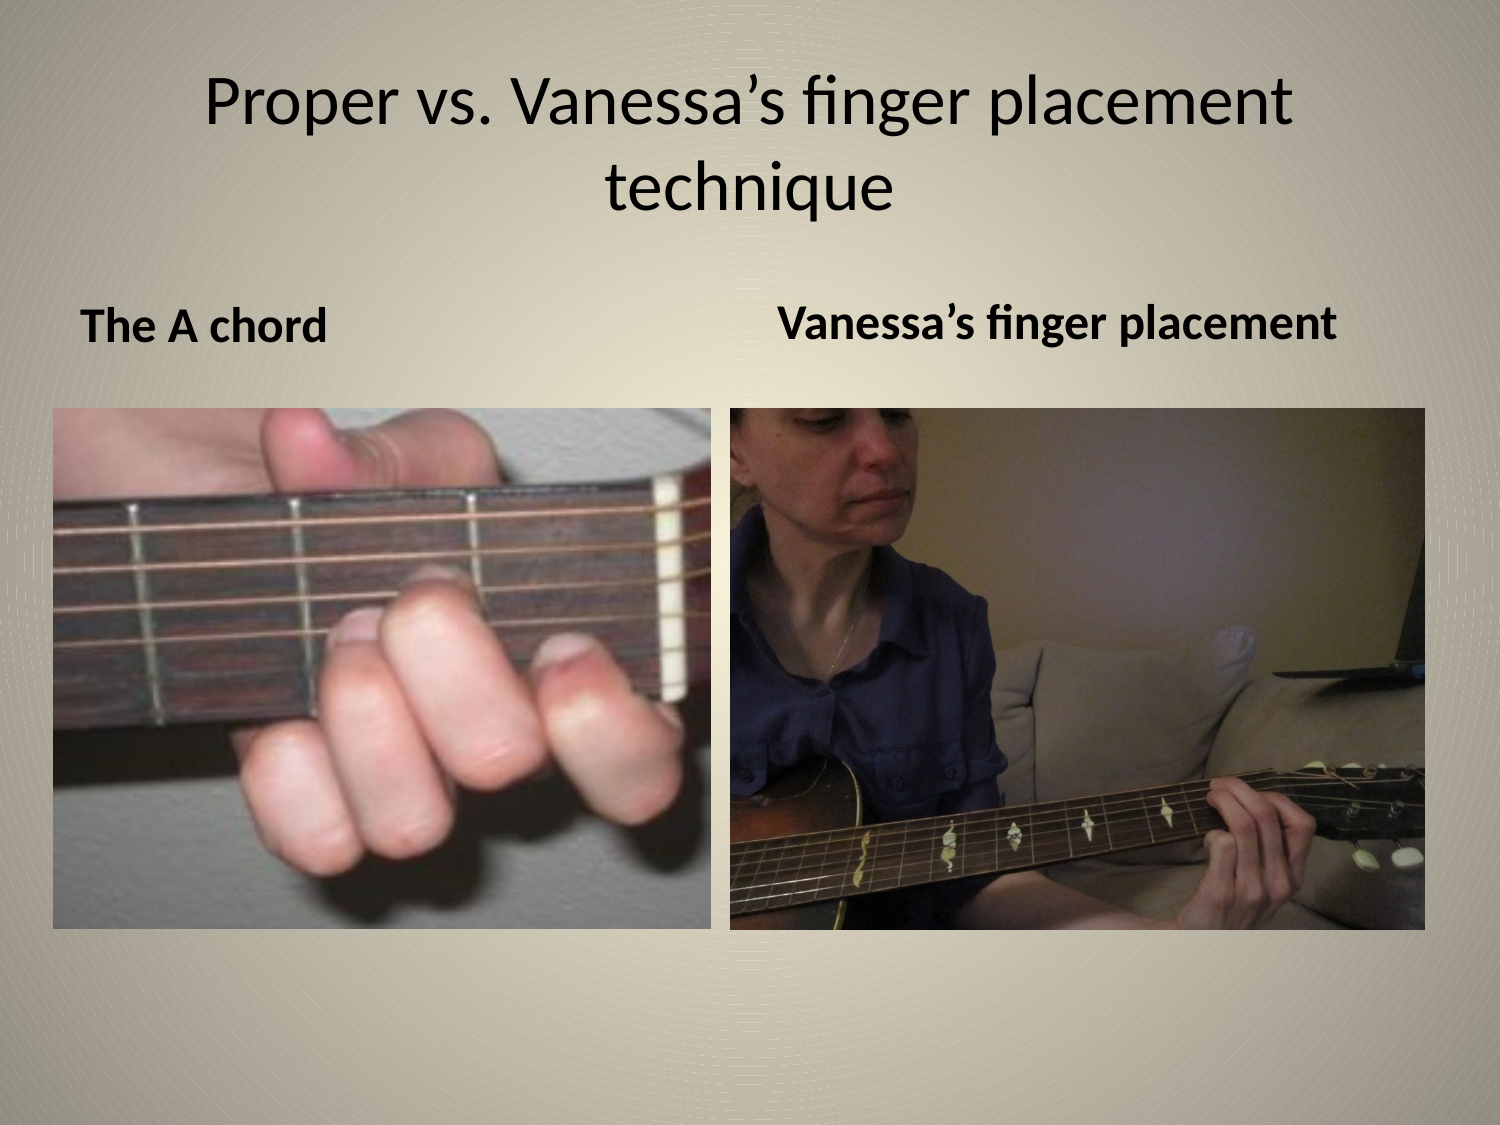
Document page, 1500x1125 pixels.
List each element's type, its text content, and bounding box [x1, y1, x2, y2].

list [730, 408, 1426, 930]
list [52, 408, 711, 929]
title Proper vs. Vanessa’s finger placement technique [75, 45, 1425, 233]
list The A chord [64, 255, 728, 361]
list Vanessa’s finger placement [761, 251, 1425, 357]
